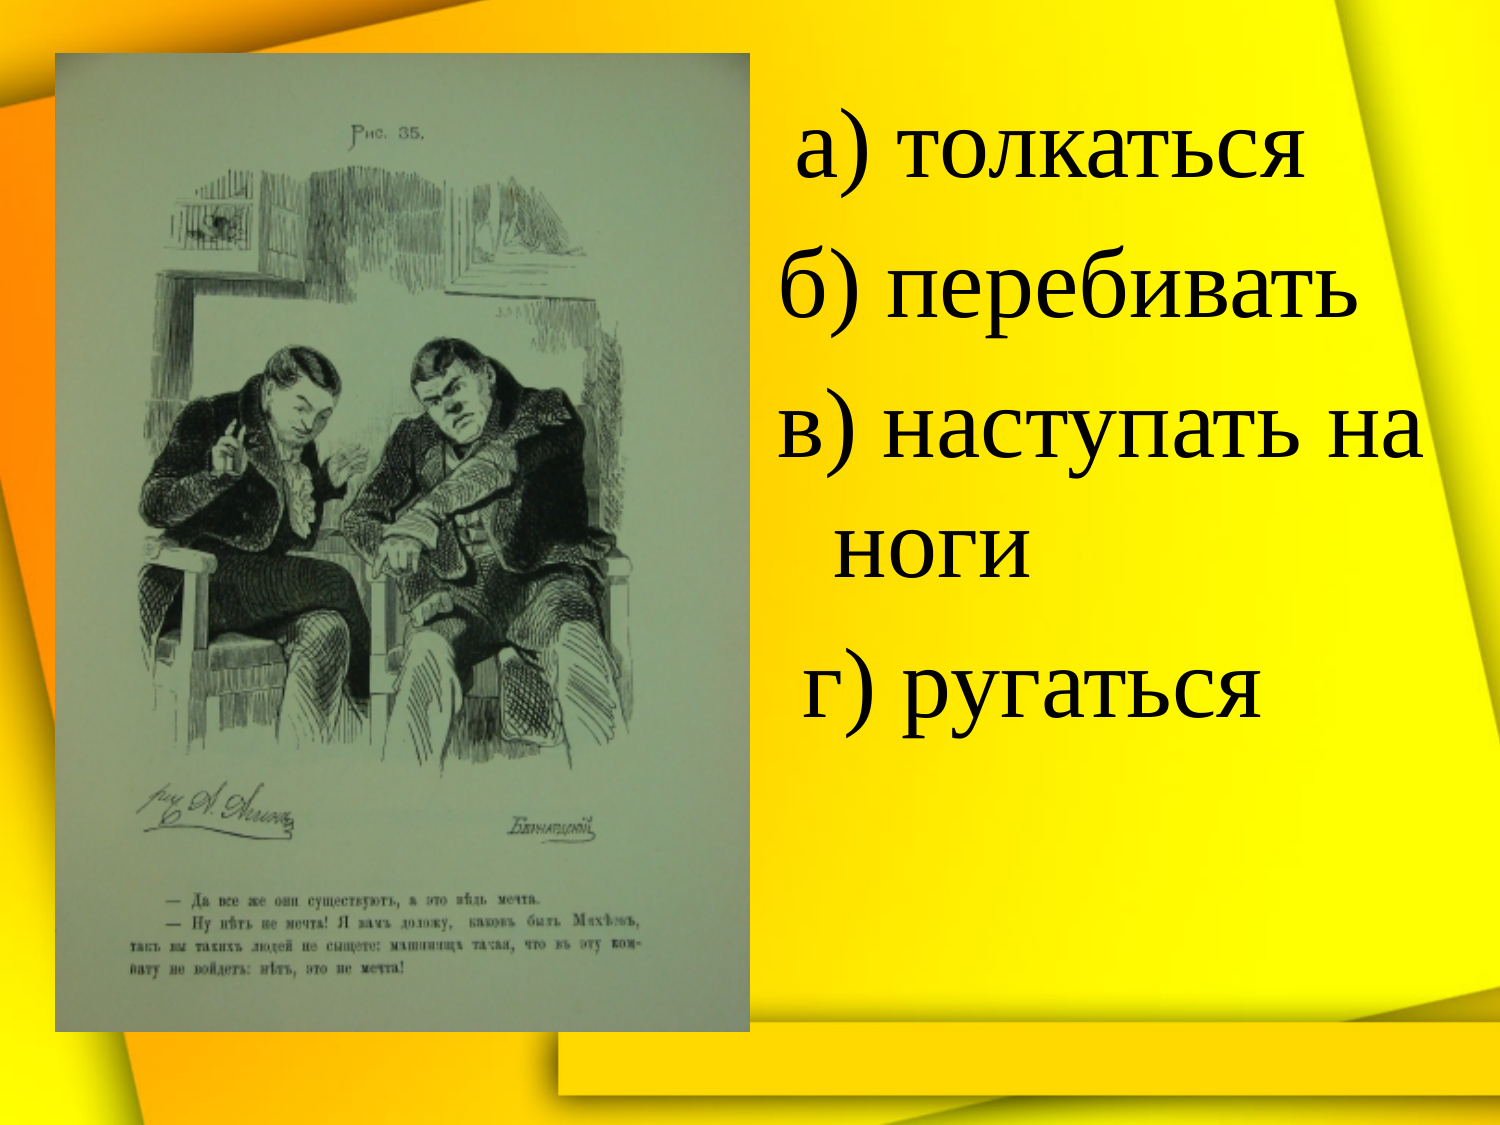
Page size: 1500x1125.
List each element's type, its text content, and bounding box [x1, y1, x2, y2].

list а) толкаться б) перебивать в) наступать на ноги г) ругаться [762, 70, 1442, 1055]
picture [0, 0, 1500, 1125]
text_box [55, 53, 751, 1032]
